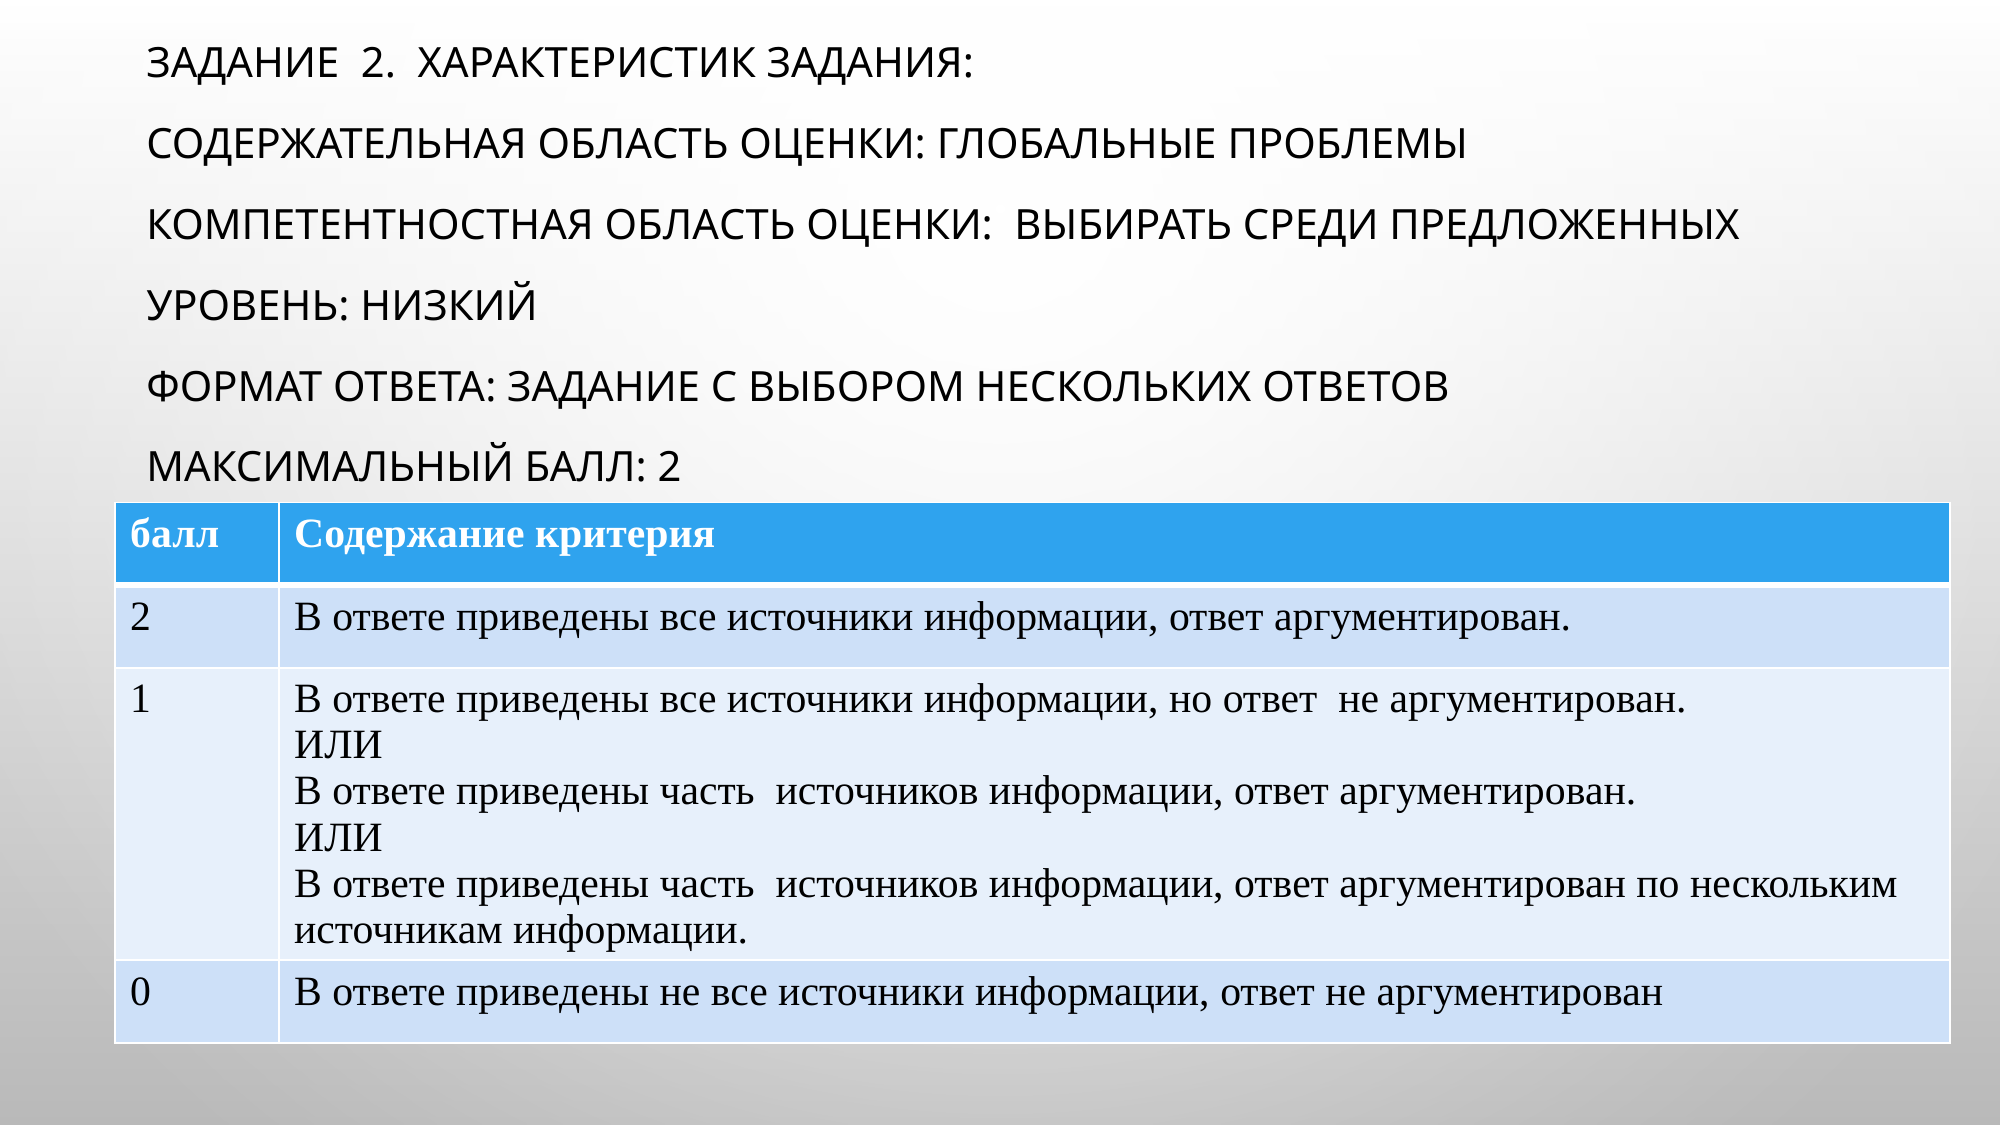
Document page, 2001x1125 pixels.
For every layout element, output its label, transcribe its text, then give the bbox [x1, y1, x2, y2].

table_header балл [116, 503, 278, 582]
list Задание 2. ХАРАКТЕРИСТИК ЗАДАНИЯ: Содержательная область оценки: Глобальные проблемы Компетентностная область оценки: выбирать среди предложенных Уровень: низкий Формат ответа: задание с выбором нескольких ответов Максимальный балл: 2 [131, 18, 1832, 502]
table_cell 0 [116, 961, 278, 1042]
table_cell 2 [116, 588, 278, 667]
picture [0, 0, 2000, 1125]
table_cell В ответе приведены не все источники информации, ответ не аргументирован [280, 961, 1949, 1042]
table_cell 1 [116, 669, 278, 959]
table_header Содержание критерия [280, 503, 1949, 582]
table_cell В ответе приведены все источники информации, но ответ не аргументирован. ИЛИ В ответе приведены часть источников информации, ответ аргументирован. ИЛИ В ответе приведены часть источников информации, ответ аргументирован по нескольким источникам информации. [280, 669, 1949, 959]
table_cell В ответе приведены все источники информации, ответ аргументирован. [280, 588, 1949, 667]
